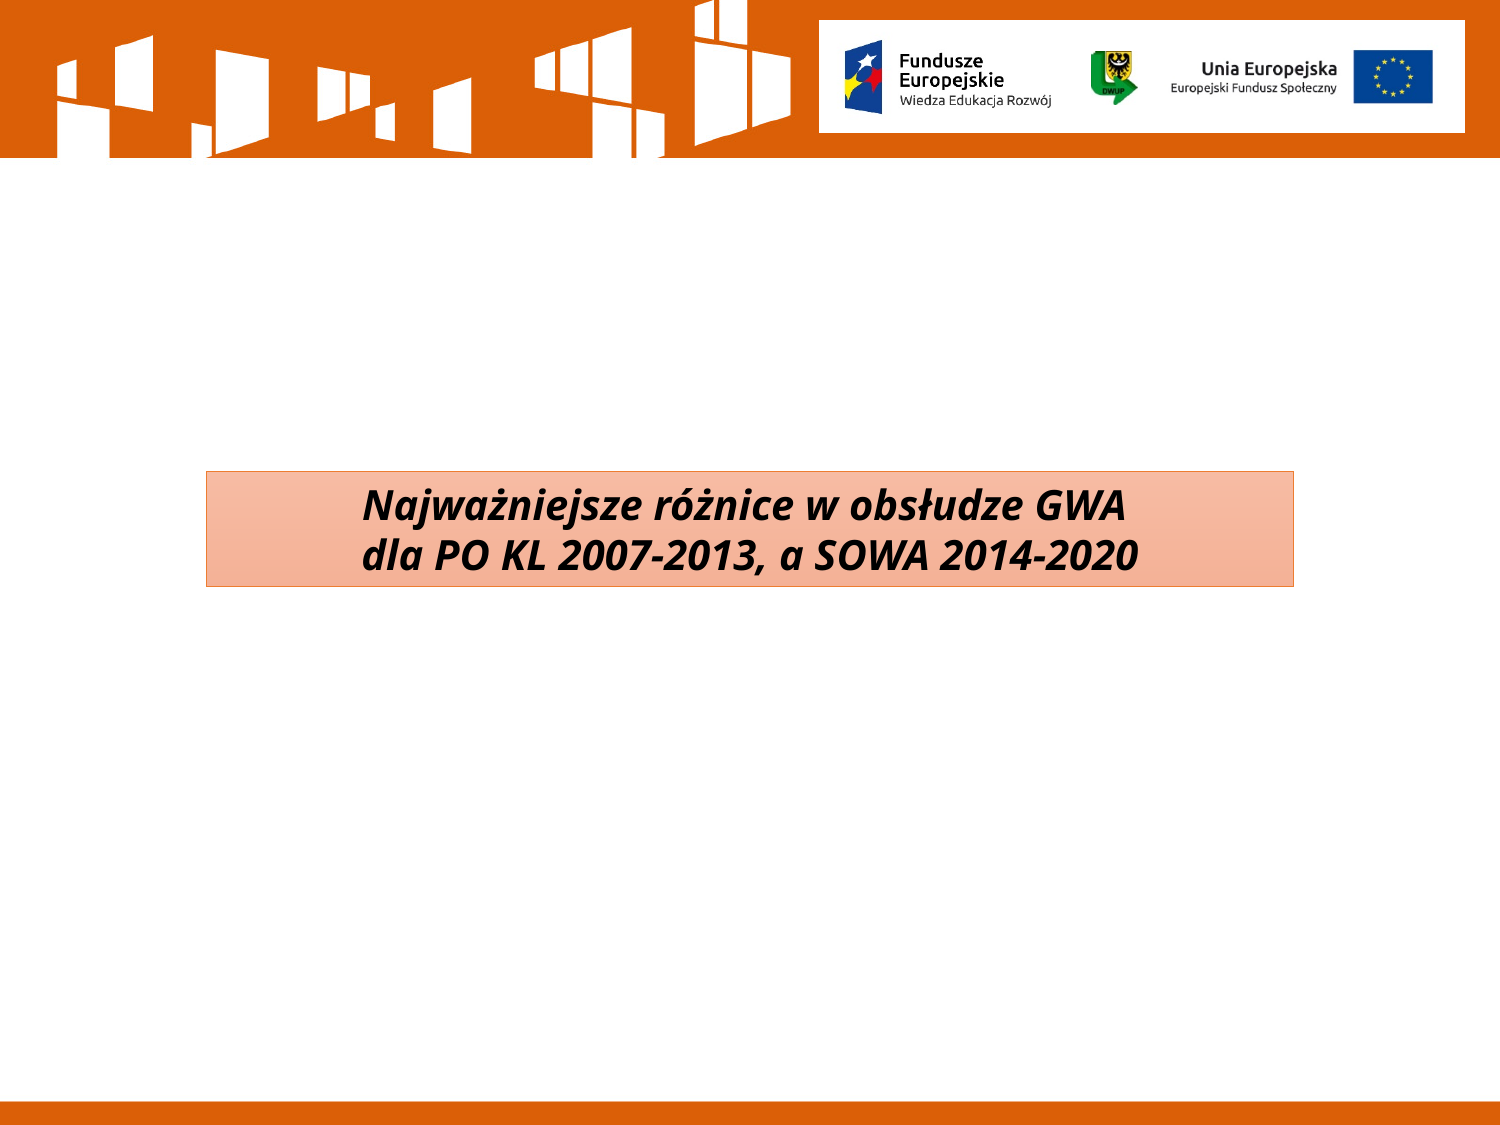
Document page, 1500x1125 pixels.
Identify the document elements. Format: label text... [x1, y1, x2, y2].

text_box Najważniejsze różnice w obsłudze GWA dla PO KL 2007-2013, a SOWA 2014-2020 [206, 471, 1294, 587]
picture [0, 0, 1500, 1125]
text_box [826, 21, 1450, 133]
text_box [819, 20, 1465, 133]
